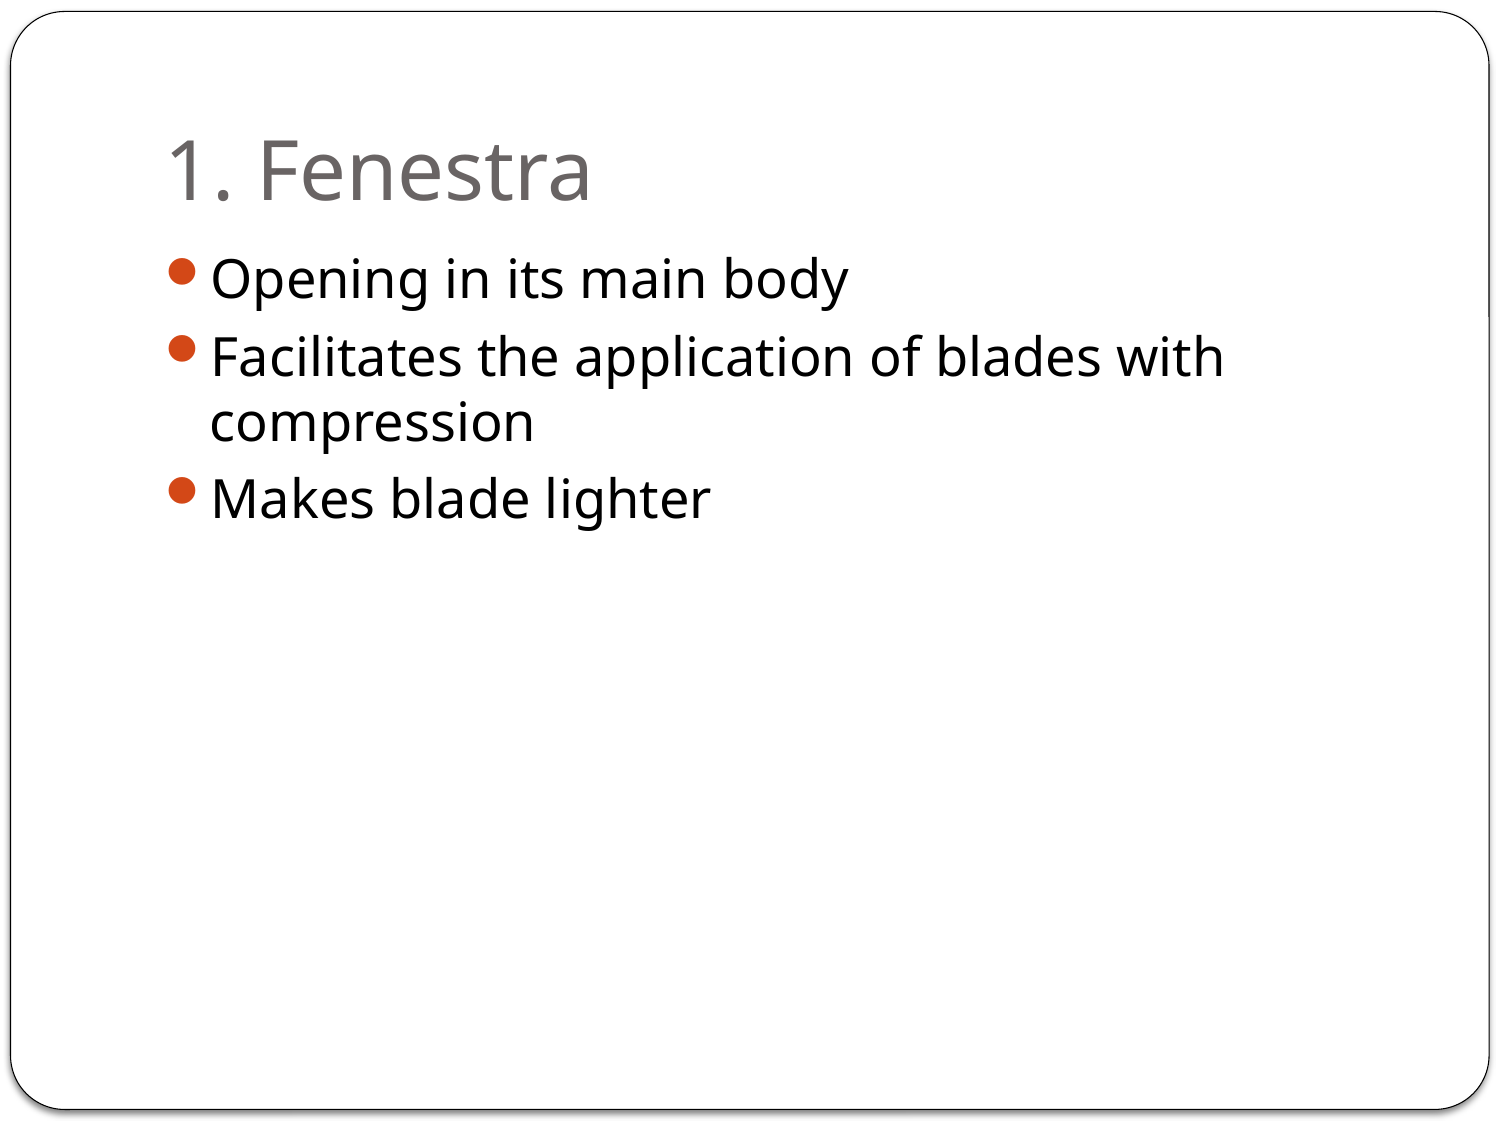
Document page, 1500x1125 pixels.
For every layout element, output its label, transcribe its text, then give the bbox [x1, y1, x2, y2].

list Opening in its main body Facilitates the application of blades with compression Makes blade lighter [150, 237, 1425, 988]
title 1. Fenestra [150, 45, 1425, 233]
